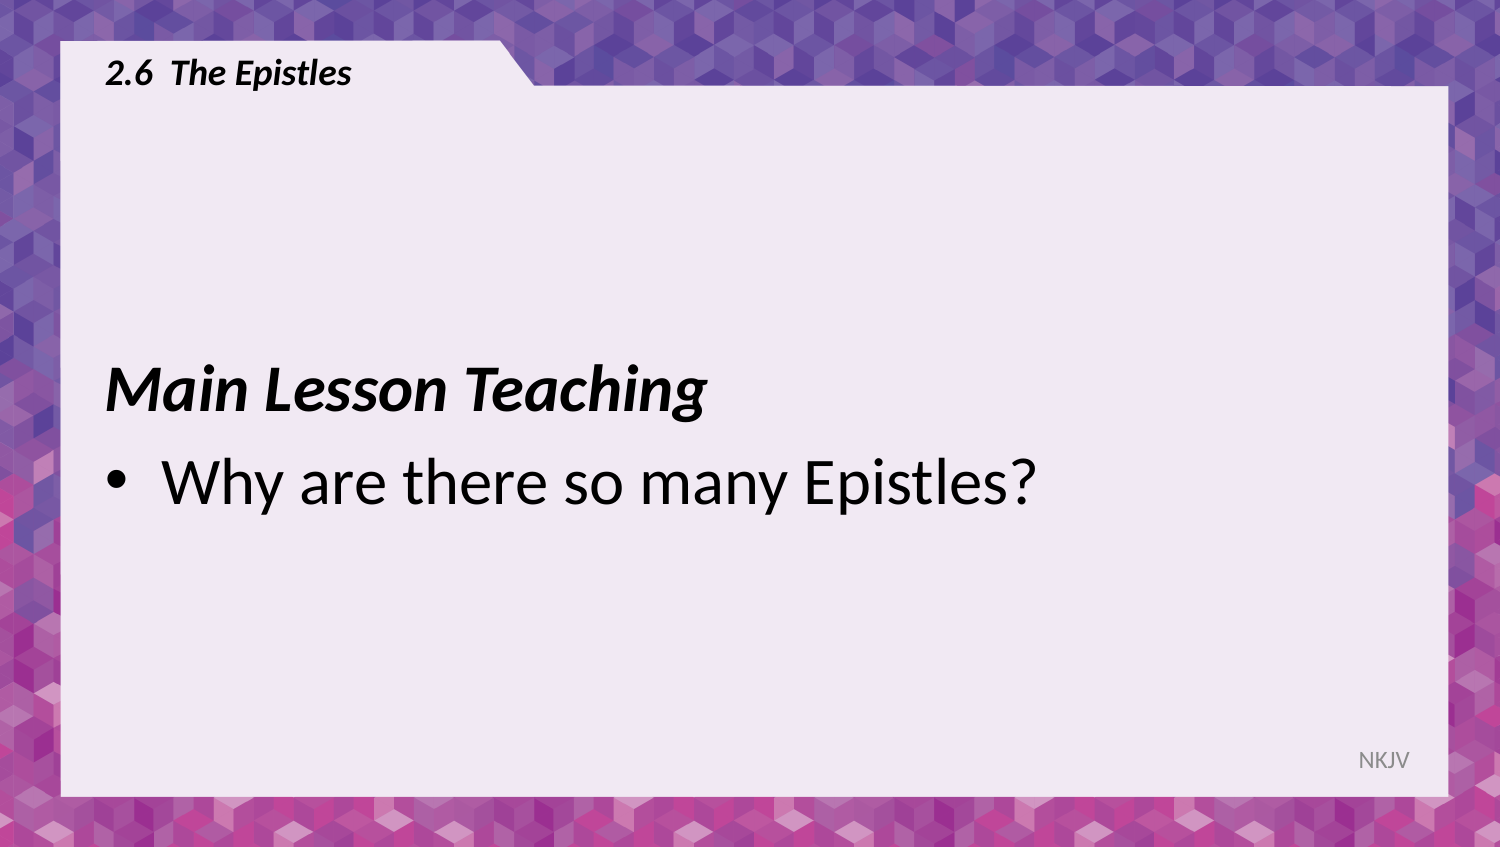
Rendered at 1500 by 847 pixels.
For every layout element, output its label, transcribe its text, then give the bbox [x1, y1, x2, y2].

list Main Lesson Teaching Why are there so many Epistles? [89, 141, 1403, 722]
footer NKJV [950, 736, 1425, 782]
title 2.6 The Epistles [89, 33, 1420, 108]
picture [0, 0, 1500, 847]
